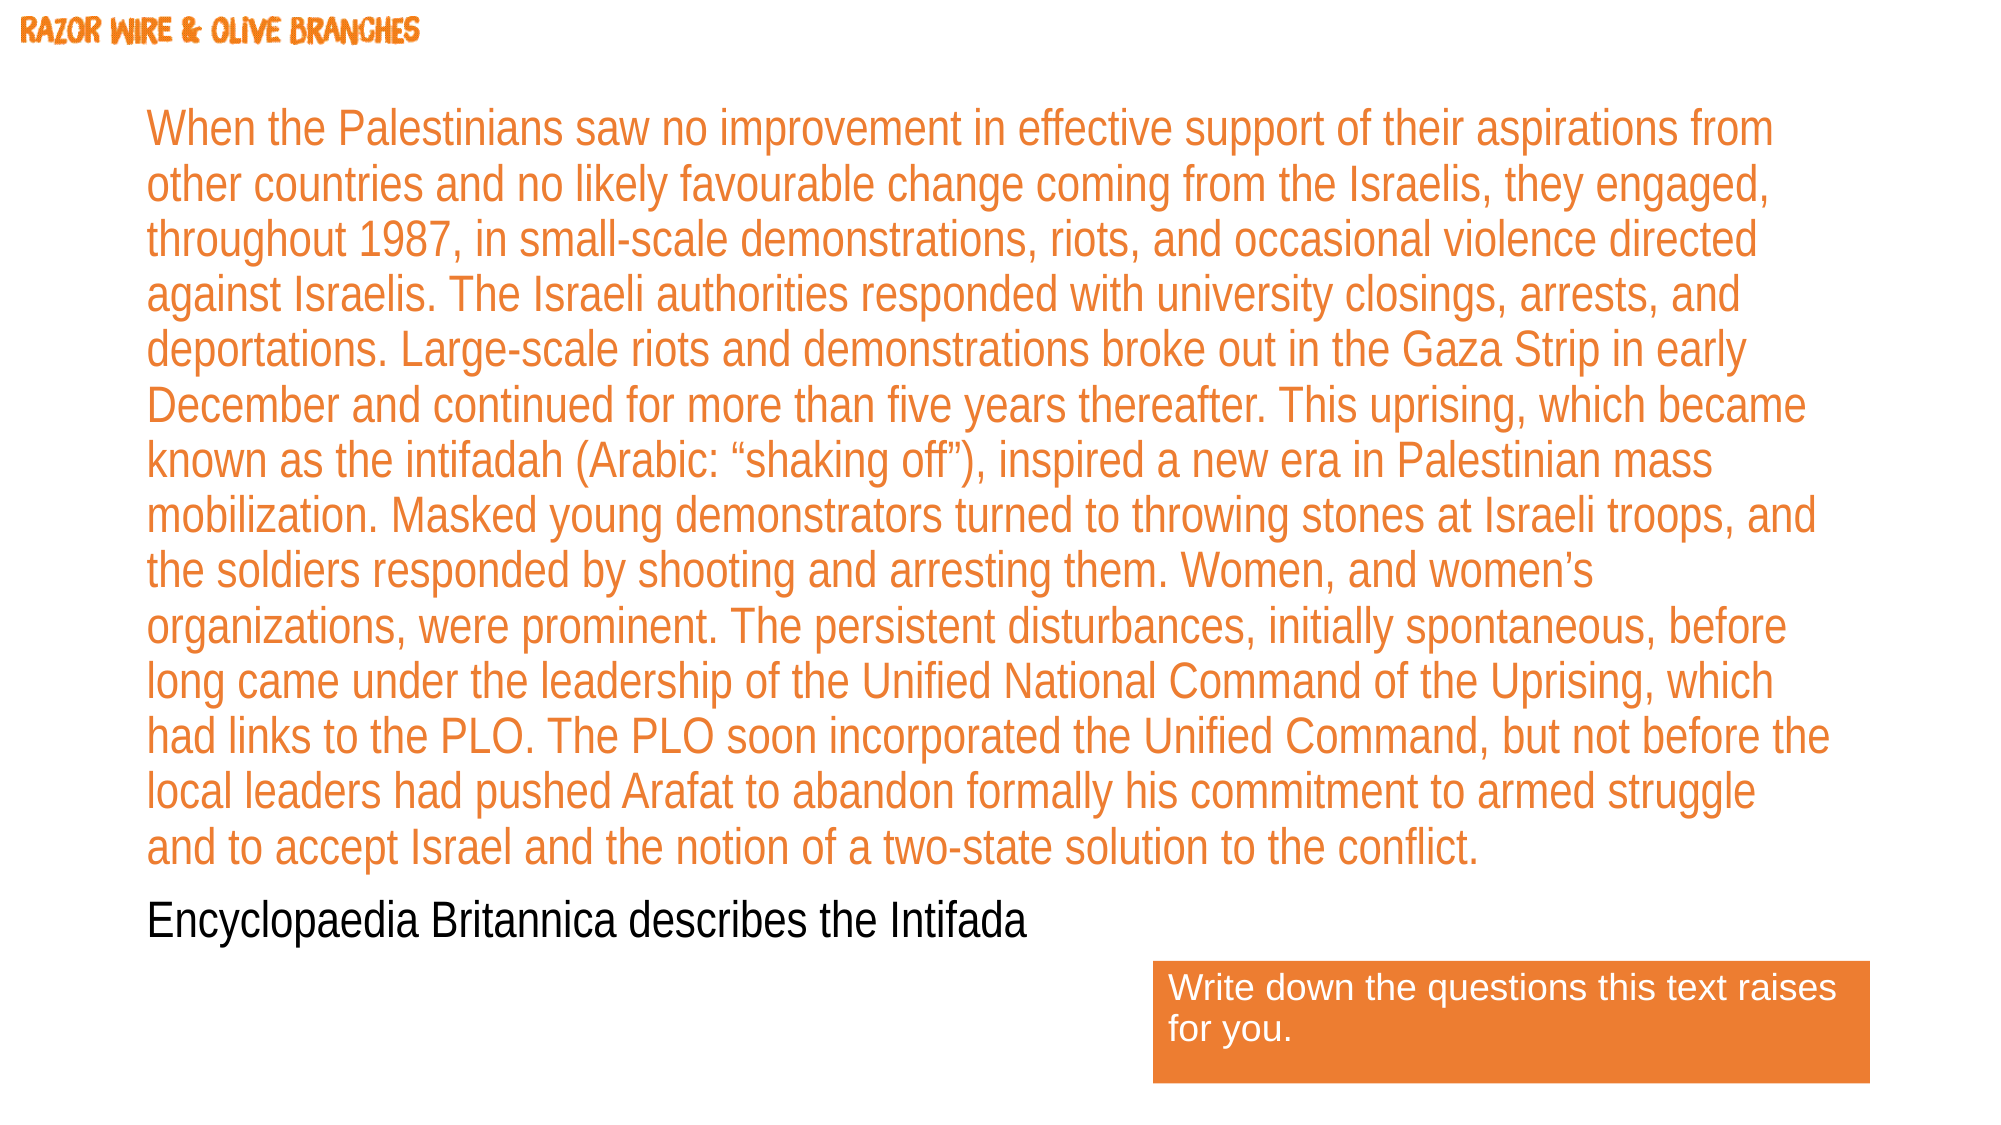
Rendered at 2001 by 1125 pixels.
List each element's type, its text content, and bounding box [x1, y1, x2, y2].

text_box Write down the questions this text raises for you. [1153, 960, 1870, 1084]
text_box When the Palestinians saw no improvement in effective support of their aspirations from other countries and no likely favourable change coming from the Israelis, they engaged, throughout 1987, in small-scale demonstrations, riots, and occasional violence directed against Israelis. The Israeli authorities responded with university closings, arrests, and deportations. Large-scale riots and demonstrations broke out in the Gaza Strip in early December and continued for more than five years thereafter. This uprising, which became known as the intifadah (Arabic: “shaking off”), inspired a new era in Palestinian mass mobilization. Masked young demonstrators turned to throwing stones at Israeli troops, and the soldiers responded by shooting and arresting them. Women, and women’s organizations, were prominent. The persistent disturbances, initially spontaneous, before long came under the leadership of the Unified National Command of the Uprising, which had links to the PLO. The PLO soon incorporated the Unified Command, but not before the local leaders had pushed Arafat to abandon formally his commitment to armed struggle and to accept Israel and the notion of a two-state solution to the conflict. Encyclopaedia Britannica describes the Intifada [131, 94, 1851, 1003]
picture [21, 16, 420, 46]
